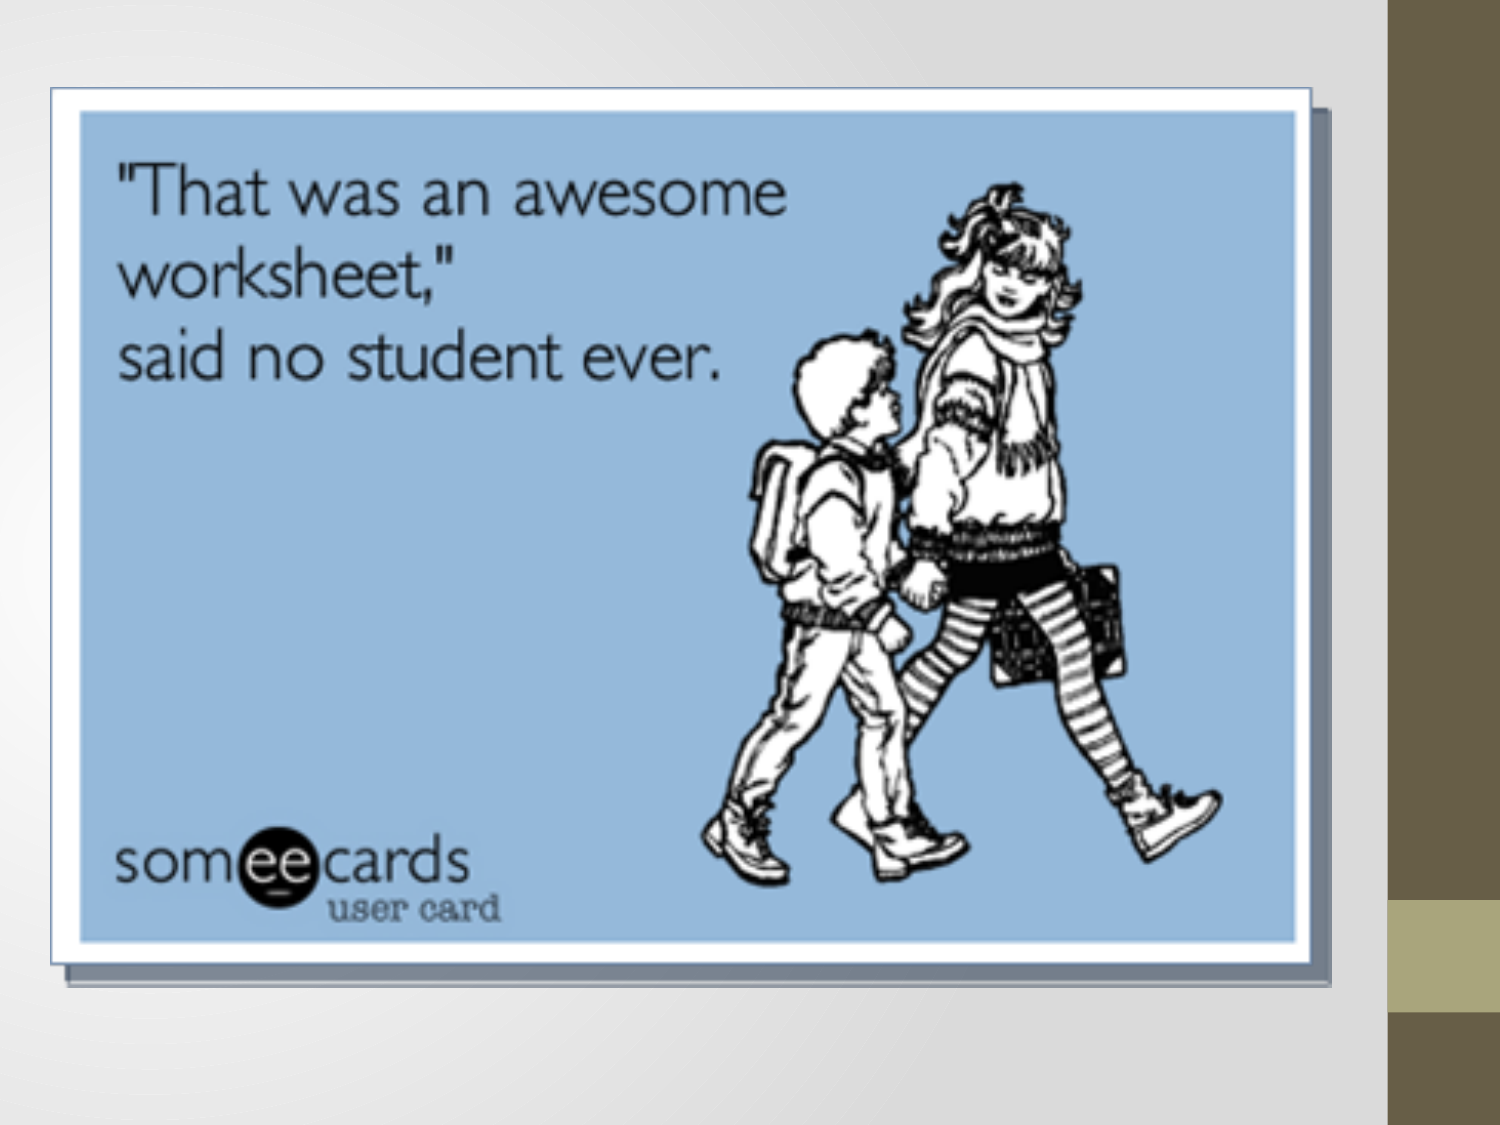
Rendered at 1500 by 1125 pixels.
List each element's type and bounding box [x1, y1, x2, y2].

picture [49, 86, 1332, 988]
